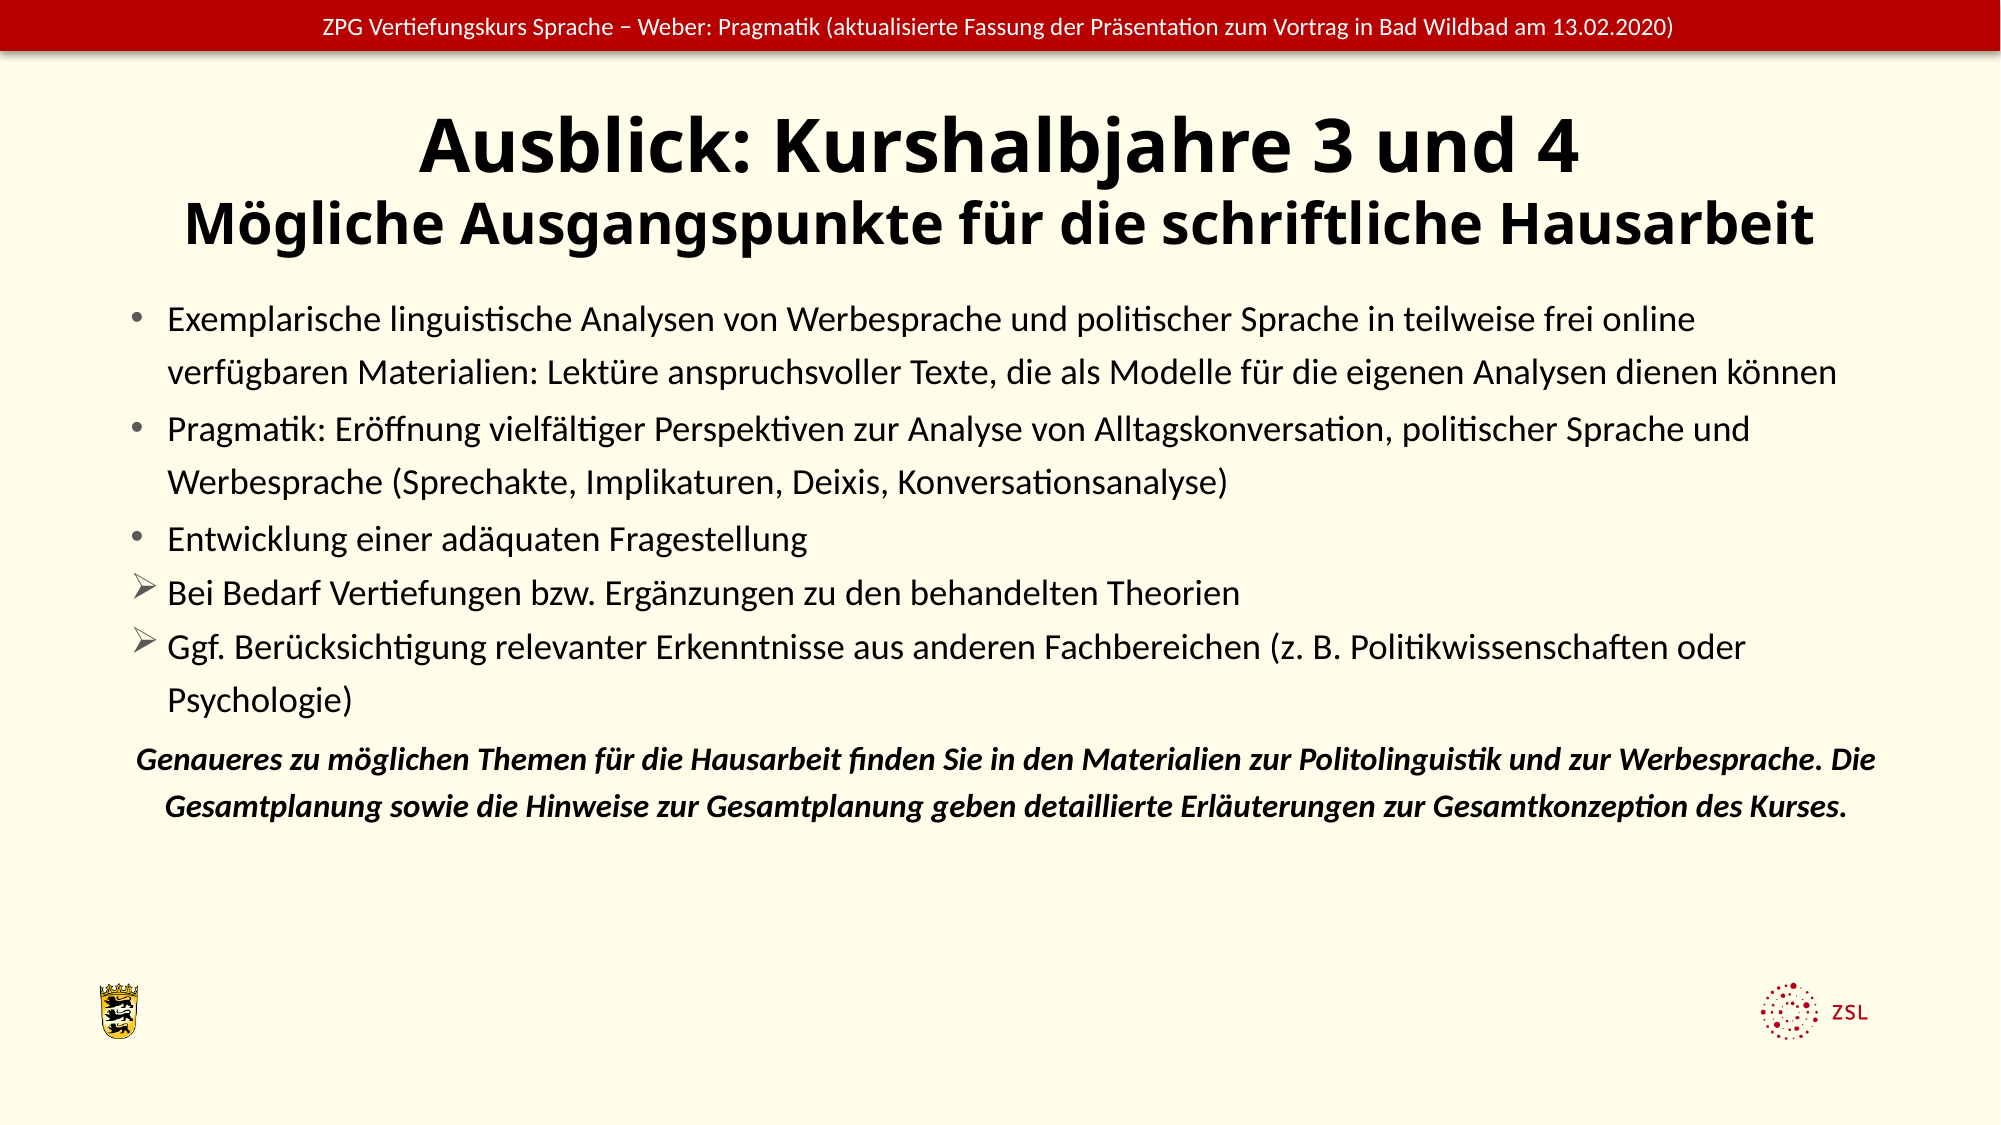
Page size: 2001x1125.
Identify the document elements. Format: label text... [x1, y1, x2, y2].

picture [1746, 968, 1882, 1054]
picture [98, 981, 140, 1041]
list Exemplarische linguistische Analysen von Werbesprache und politischer Sprache in teilweise frei online verfügbaren Materialien: Lektüre anspruchsvoller Texte, die als Modelle für die eigenen Analysen dienen können Pragmatik: Eröffnung vielfältiger Perspektiven zur Analyse von Alltagskonversation, politischer Sprache und Werbesprache (Sprechakte, Implikaturen, Deixis, Konversationsanalyse) Entwicklung einer adäquaten Fragestellung Bei Bedarf Vertiefungen bzw. Ergänzungen zu den behandelten Theorien Ggf. Berücksichtigung relevanter Erkenntnisse aus anderen Fachbereichen (z. B. Politikwissenschaften oder Psychologie) Genaueres zu möglichen Themen für die Hausarbeit finden Sie in den Materialien zur Politolinguistik und zur Werbesprache. Die Gesamtplanung sowie die Hinweise zur Gesamtplanung geben detaillierte Erläuterungen zur Gesamtkonzeption des Kurses. [99, 278, 1900, 858]
title Ausblick: Kurshalbjahre 3 und 4 Mögliche Ausgangspunkte für die schriftliche Hausarbeit [99, 90, 1900, 265]
